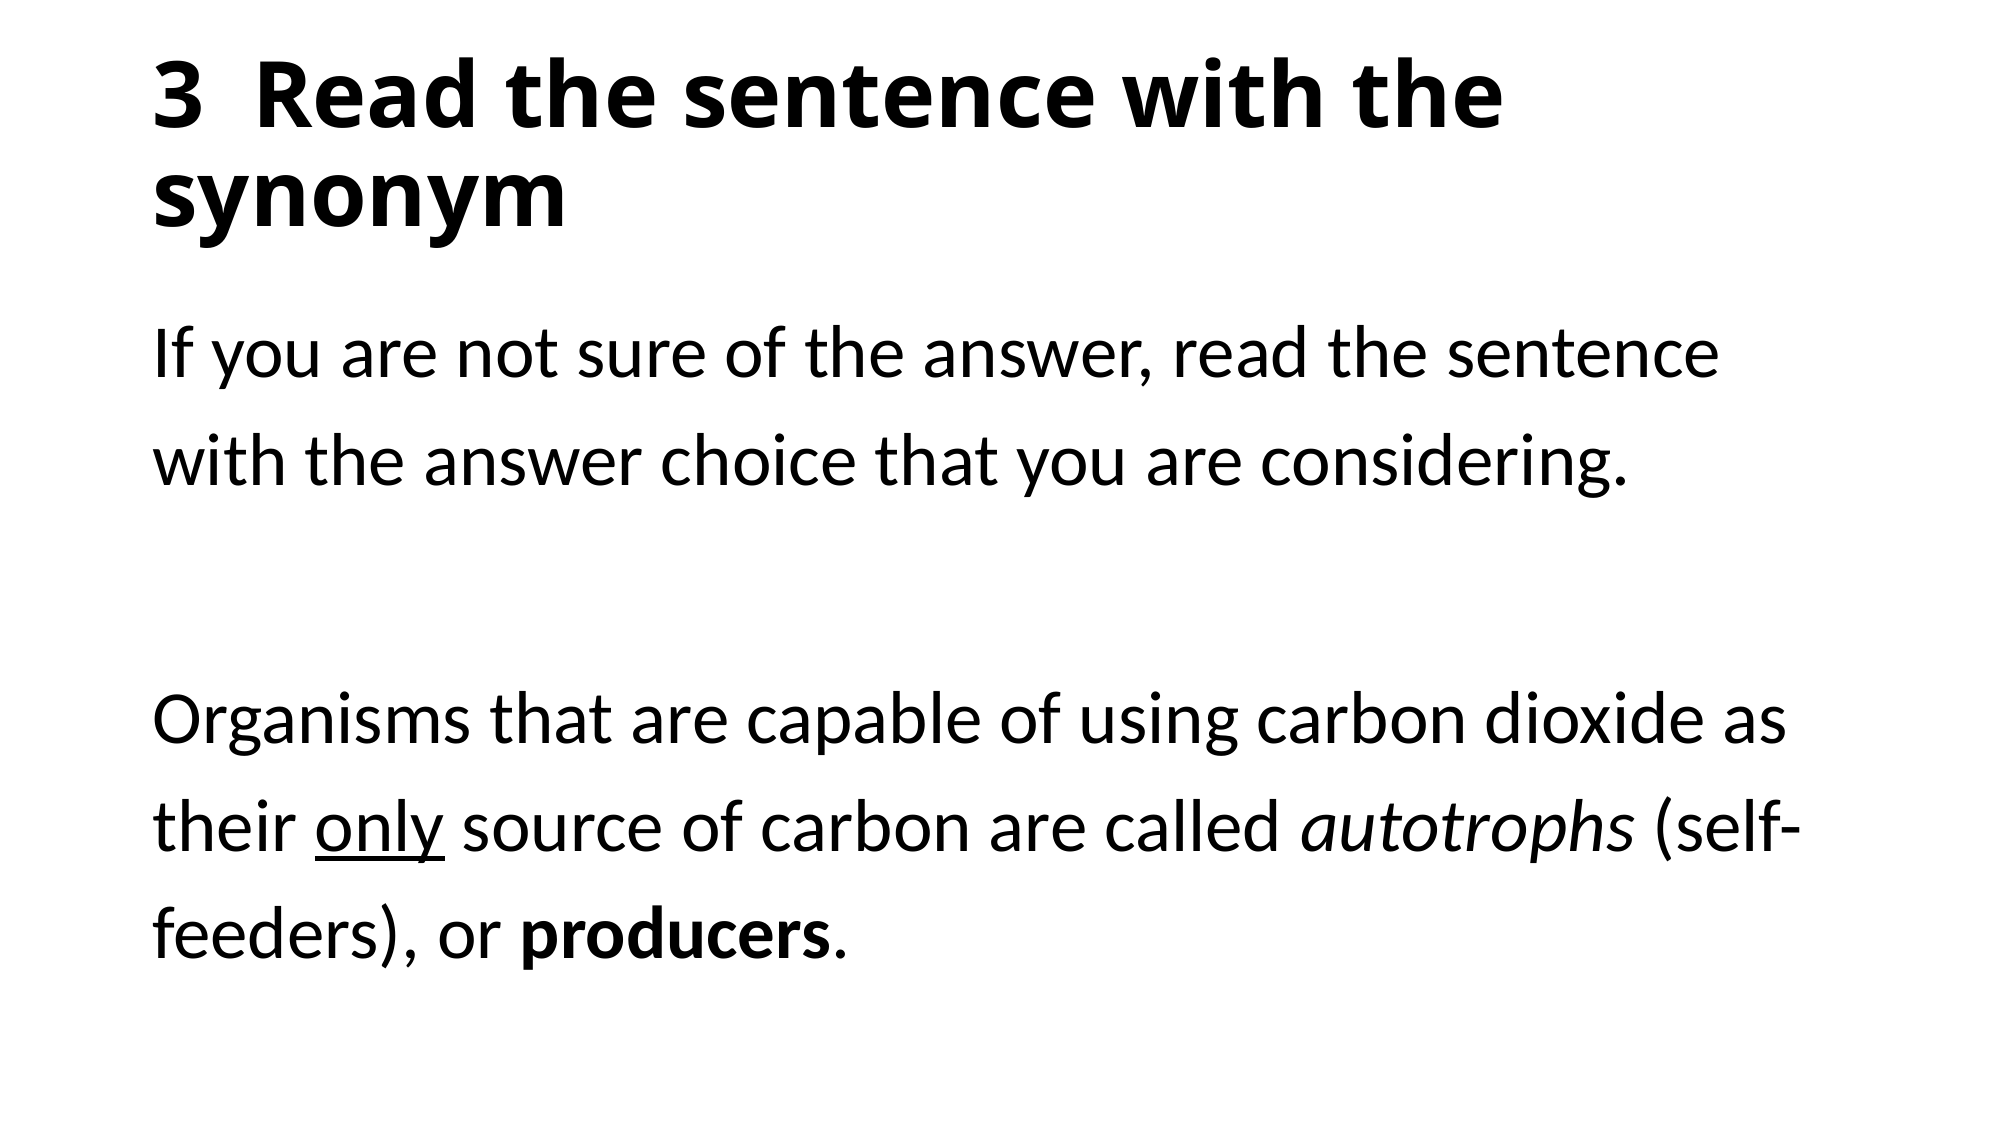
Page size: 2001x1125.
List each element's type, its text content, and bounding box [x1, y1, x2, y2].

title 3 Read the sentence with the synonym [137, 47, 1830, 226]
list If you are not sure of the answer, read the sentence with the answer choice that you are considering. Organisms that are capable of using carbon dioxide as their only source of carbon are called autotrophs (self-feeders), or producers. [137, 226, 1863, 1091]
